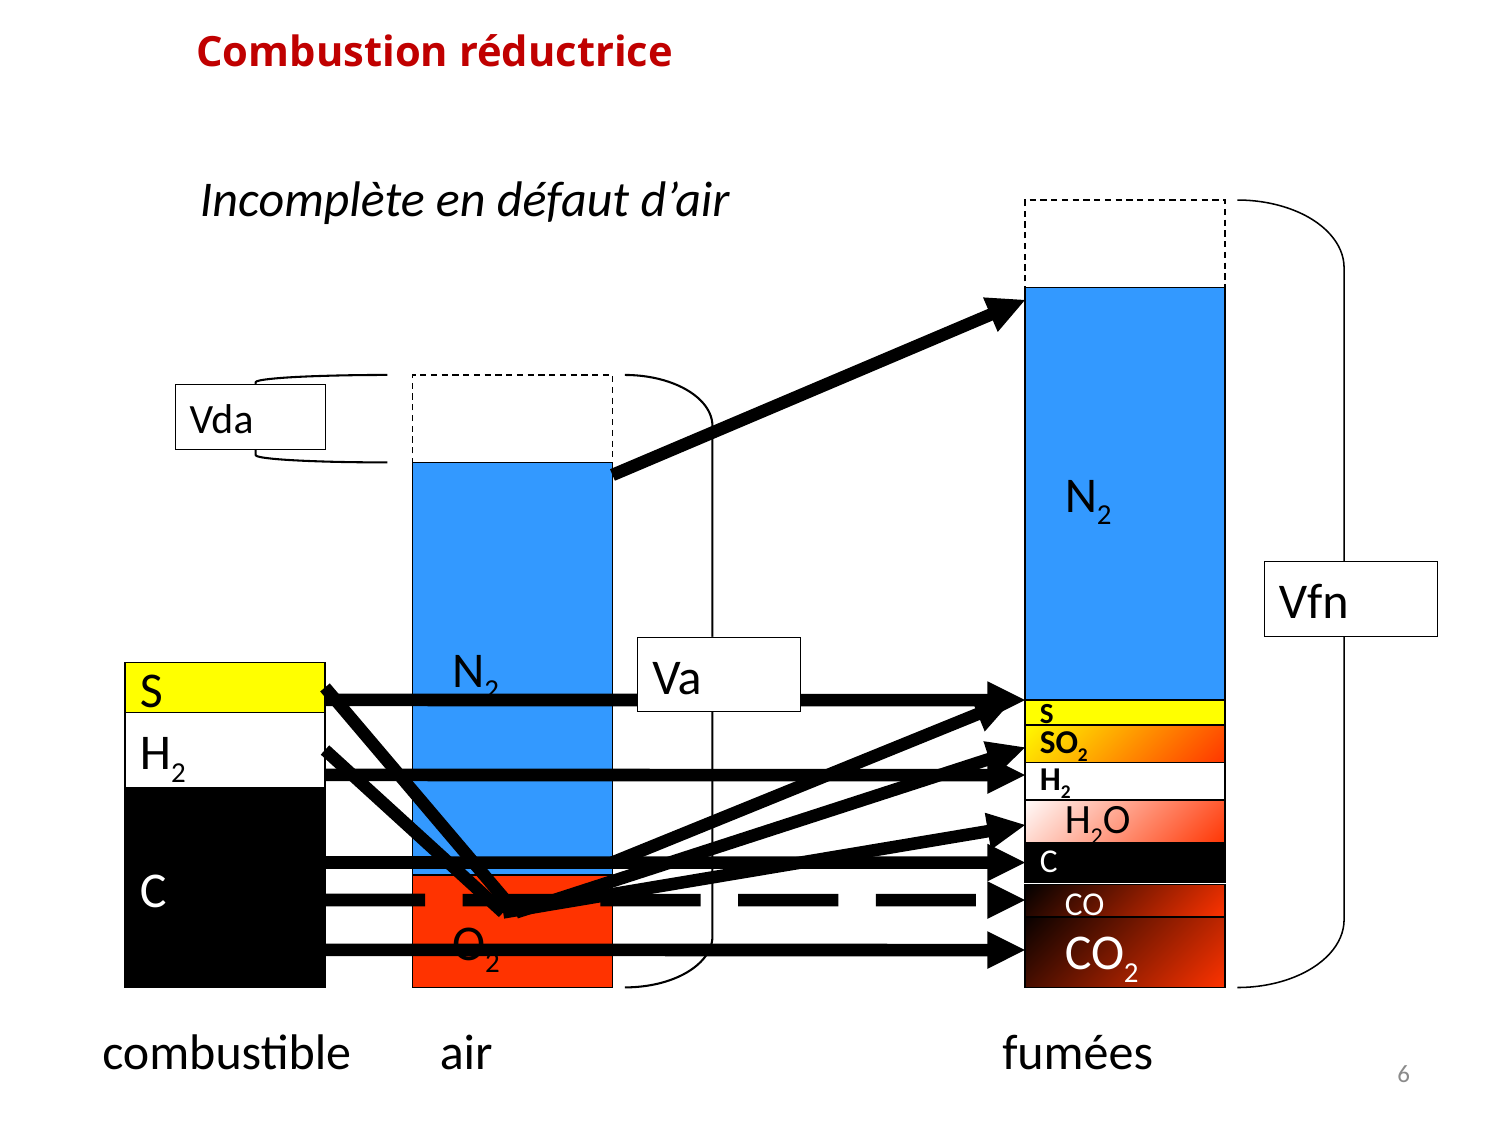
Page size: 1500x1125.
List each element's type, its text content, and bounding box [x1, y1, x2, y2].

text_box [804, 687, 1026, 913]
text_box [124, 796, 326, 988]
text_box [412, 462, 613, 685]
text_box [324, 687, 619, 913]
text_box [1024, 874, 1226, 931]
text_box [124, 649, 326, 726]
text_box [1025, 200, 1225, 286]
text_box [1024, 687, 1226, 738]
slide_number 6 [1074, 1042, 1425, 1103]
text_box Combustion réductrice [160, 17, 1302, 82]
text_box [1024, 831, 1226, 874]
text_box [1024, 938, 1226, 988]
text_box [1024, 287, 1226, 687]
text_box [174, 374, 388, 463]
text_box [1030, 813, 1226, 831]
text_box Incomplète en défaut d’air [185, 159, 998, 235]
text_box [1024, 712, 1238, 768]
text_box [124, 734, 319, 788]
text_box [1237, 199, 1438, 988]
text_box fumées [987, 1012, 1263, 1088]
text_box [412, 374, 613, 462]
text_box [412, 923, 613, 988]
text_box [624, 374, 801, 988]
text_box combustible [87, 1012, 375, 1088]
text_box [1024, 776, 1226, 806]
text_box air [424, 1012, 575, 1088]
text_box [804, 299, 1019, 394]
text_box [804, 943, 1019, 957]
